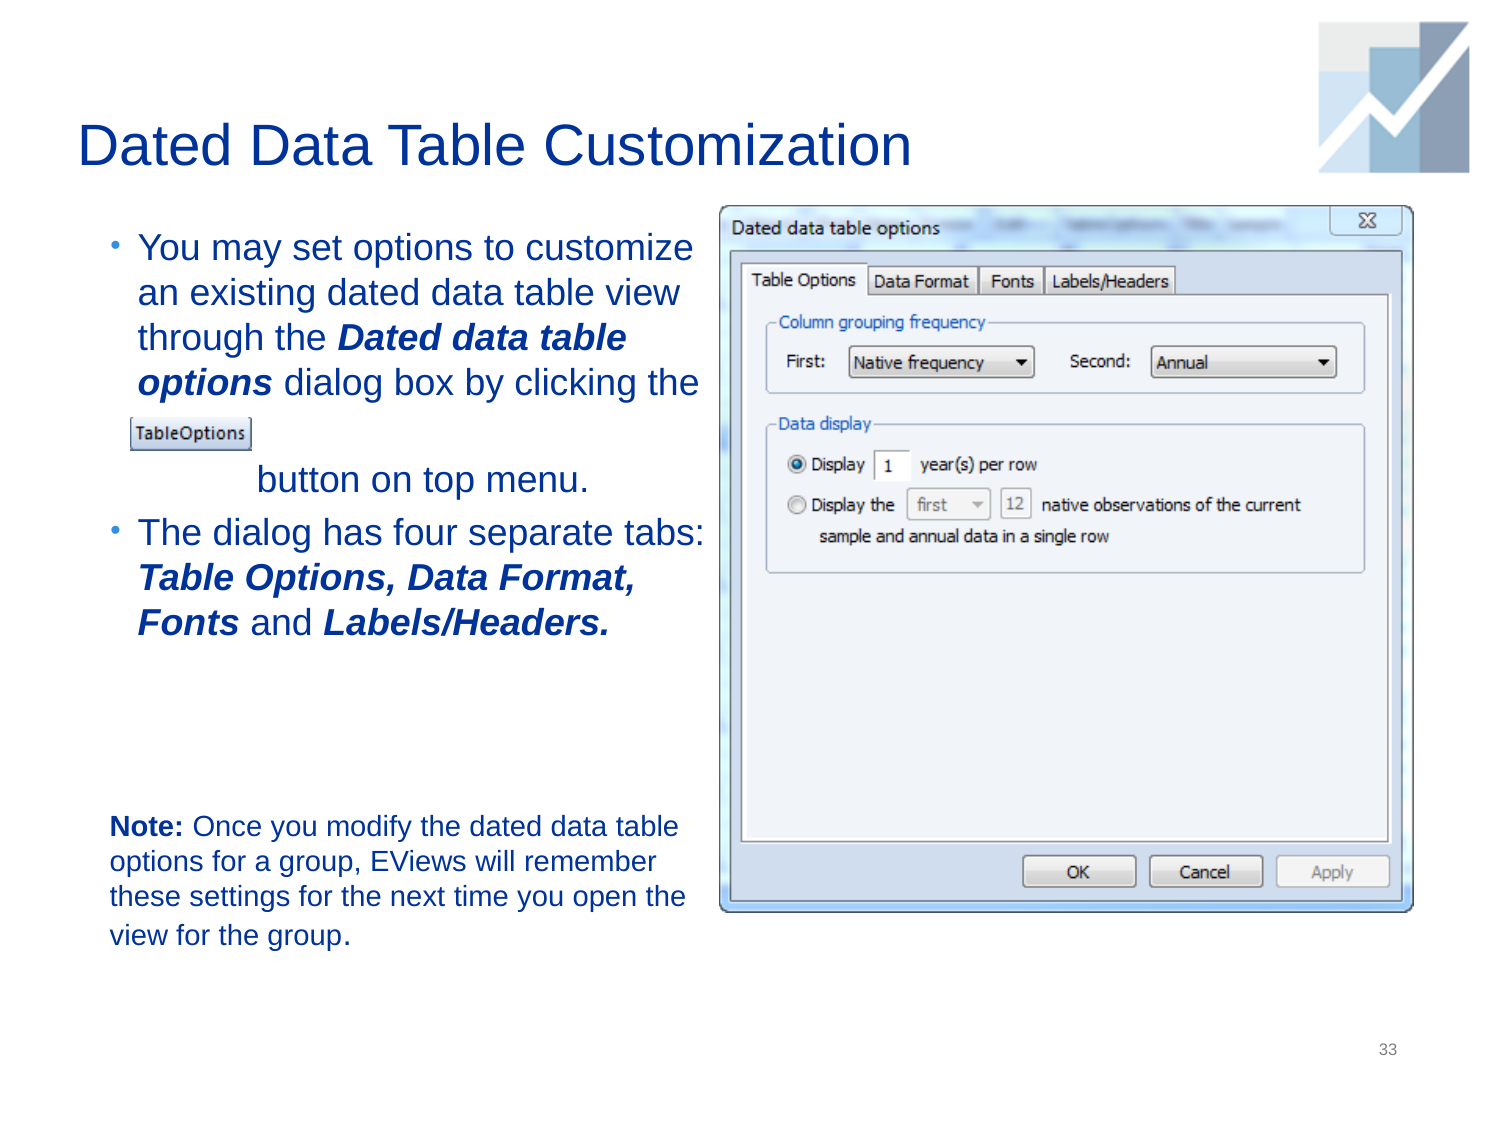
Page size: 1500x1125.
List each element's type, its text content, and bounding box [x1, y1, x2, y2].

title Dated Data Table Customization [62, 0, 1297, 185]
picture [130, 417, 252, 451]
picture [1300, 11, 1479, 181]
slide_number 33 [1262, 1015, 1413, 1067]
list You may set options to customize an existing dated data table view through the Dated data table options dialog box by clicking the button on top menu. The dialog has four separate tabs: Table Options, Data Format, Fonts and Labels/Headers. Note: Once you modify the dated data table options for a group, EViews will remember these settings for the next time you open the view for the group. [94, 215, 714, 684]
picture [719, 204, 1414, 914]
